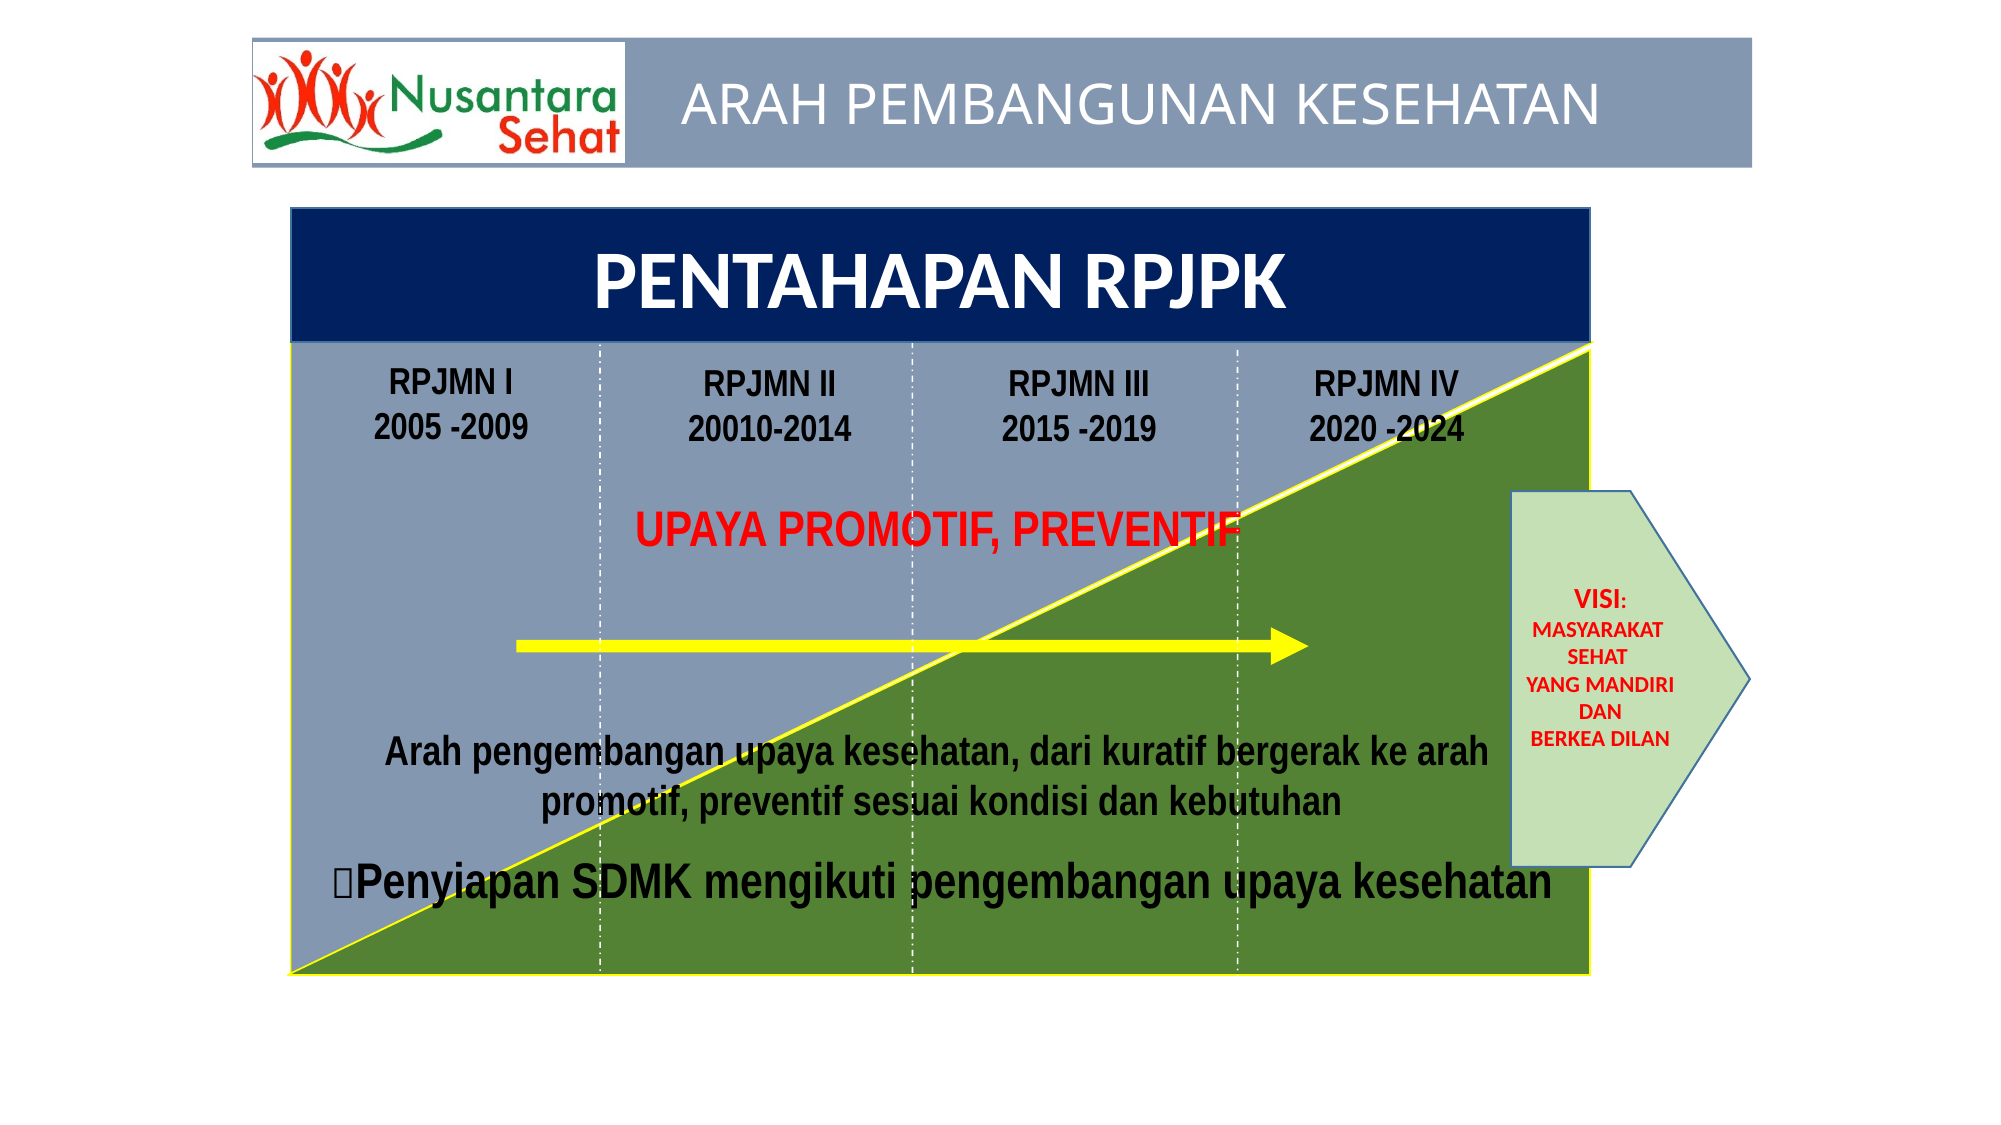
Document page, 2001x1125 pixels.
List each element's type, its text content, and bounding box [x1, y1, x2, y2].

text_box [287, 868, 1591, 976]
picture [253, 42, 625, 163]
text_box [827, 350, 1591, 716]
text_box RPJMN II 20010-2014 [645, 352, 894, 457]
title ARAH PEMBANGUNAN KESEHATAN [252, 37, 1753, 168]
text_box VISI: MASYARAKAT SEHAT YANG MANDIRI DAN BERKEA DILAN [1509, 490, 1752, 868]
text_box [516, 639, 1309, 653]
text_box PENTAHAPAN RPJPK [290, 207, 1591, 343]
text_box RPJMN I 2005 -2009 [326, 349, 576, 455]
text_box [290, 341, 1594, 973]
text_box RPJMN IV 2020 -2024 [1262, 352, 1511, 457]
text_box UPAYA PROMOTIF, PREVENTIF [549, 489, 1328, 564]
text_box Arah pengembangan upaya kesehatan, dari kuratif bergerak ke arah promotif, preventif sesuai kondisi dan kebutuhan Penyiapan SDMK mengikuti pengembangan upaya kesehatan [304, 716, 1580, 917]
text_box RPJMN III 2015 -2019 [954, 352, 1204, 457]
